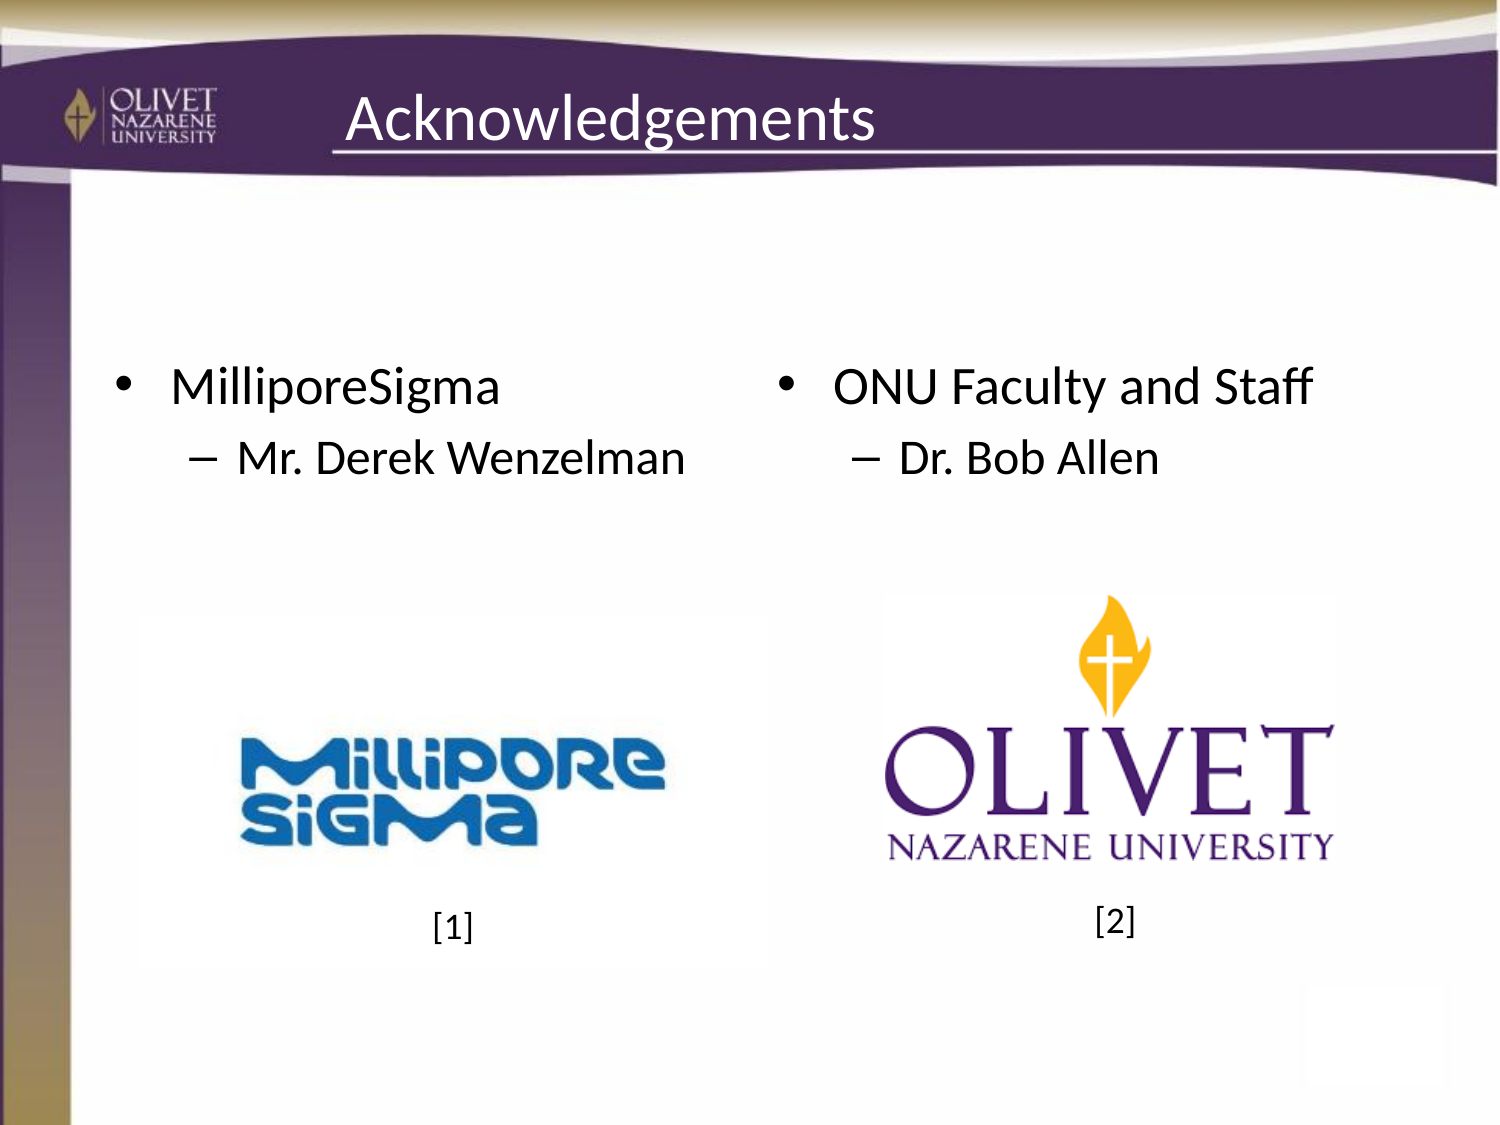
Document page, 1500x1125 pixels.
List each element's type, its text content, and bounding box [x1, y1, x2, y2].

list ONU Faculty and Staff Dr. Bob Allen [761, 271, 1425, 920]
title Acknowledgements [330, 60, 1425, 167]
list MilliporeSigma Mr. Derek Wenzelman [99, 271, 761, 920]
picture [0, 0, 1500, 1125]
text_box [2] [890, 888, 1341, 949]
